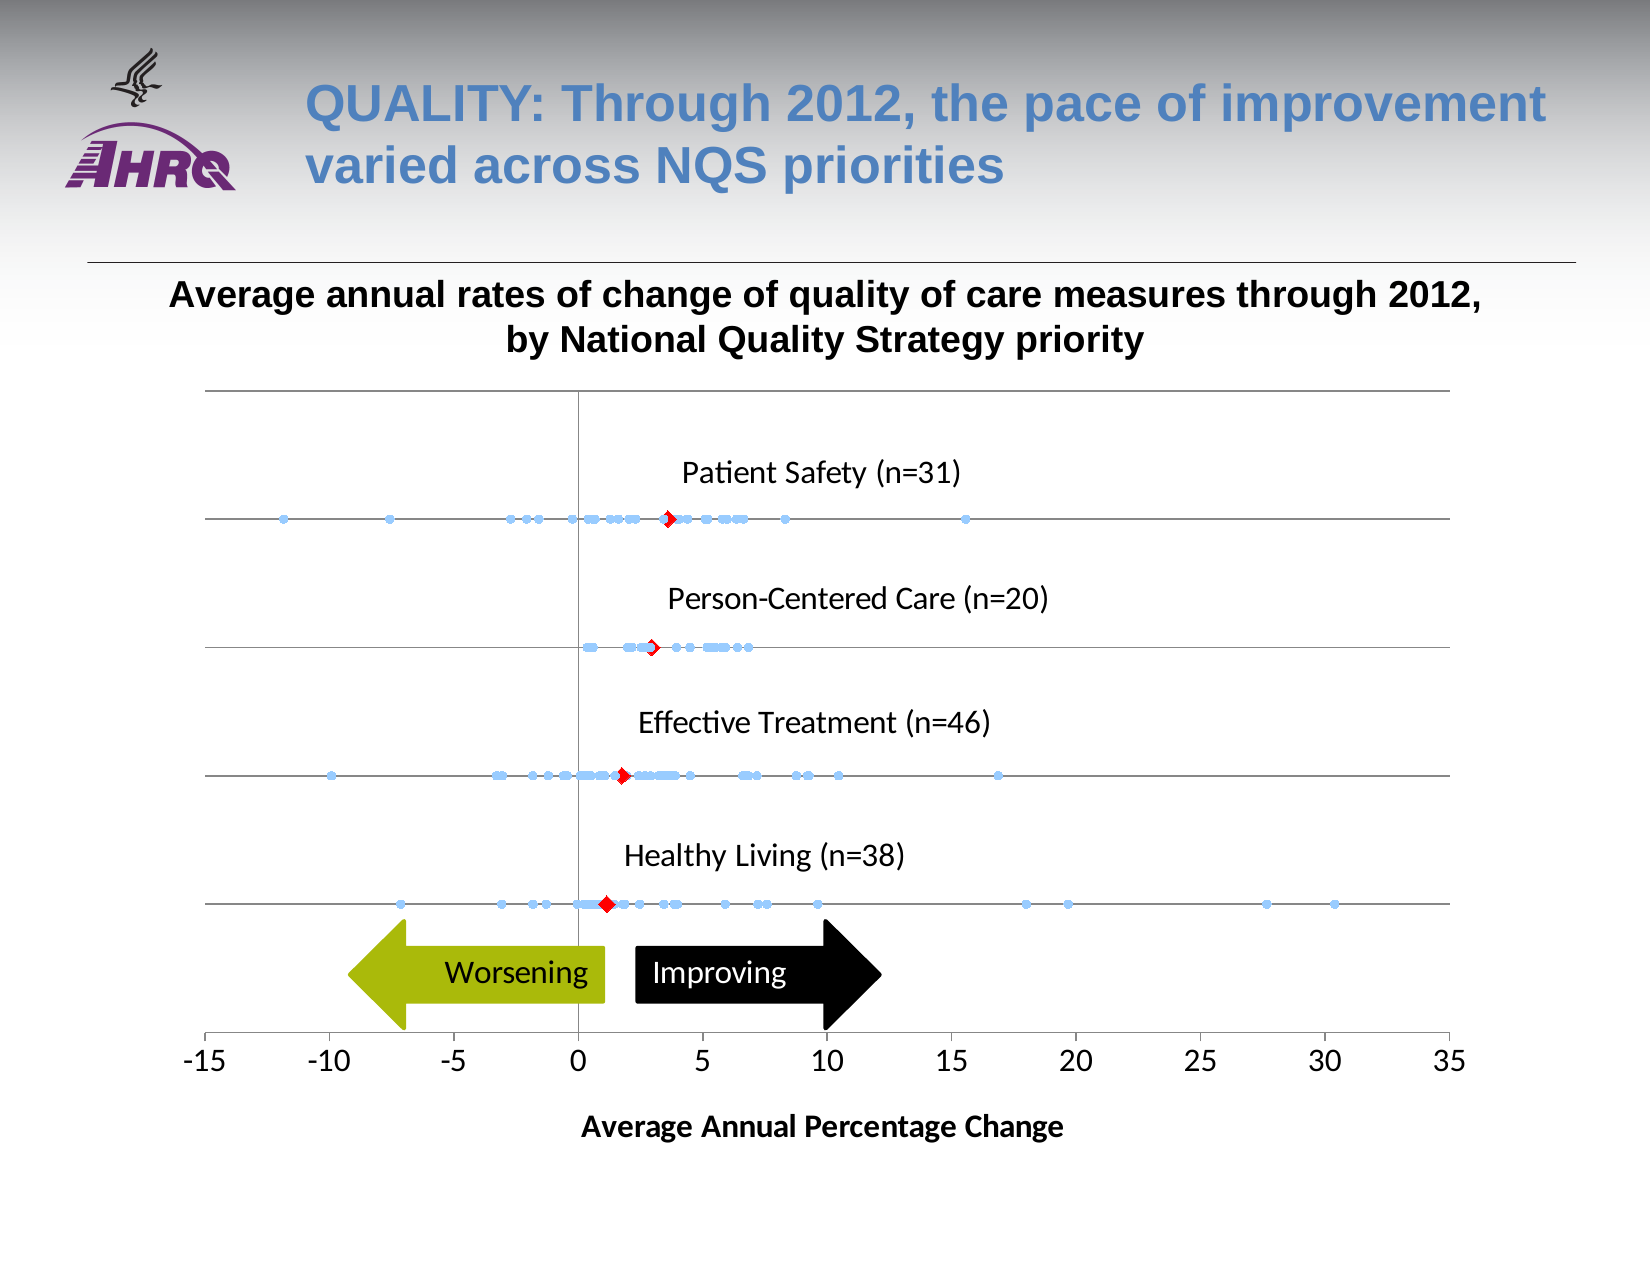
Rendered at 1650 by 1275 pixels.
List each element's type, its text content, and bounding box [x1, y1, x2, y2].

chart [149, 389, 1501, 1156]
picture [0, 0, 1650, 1275]
text_box Average annual rates of change of quality of care measures through 2012, by National Quality Strategy priority [149, 262, 1500, 368]
title QUALITY: Through 2012, the pace of improvement varied across NQS priorities [288, 51, 1568, 213]
